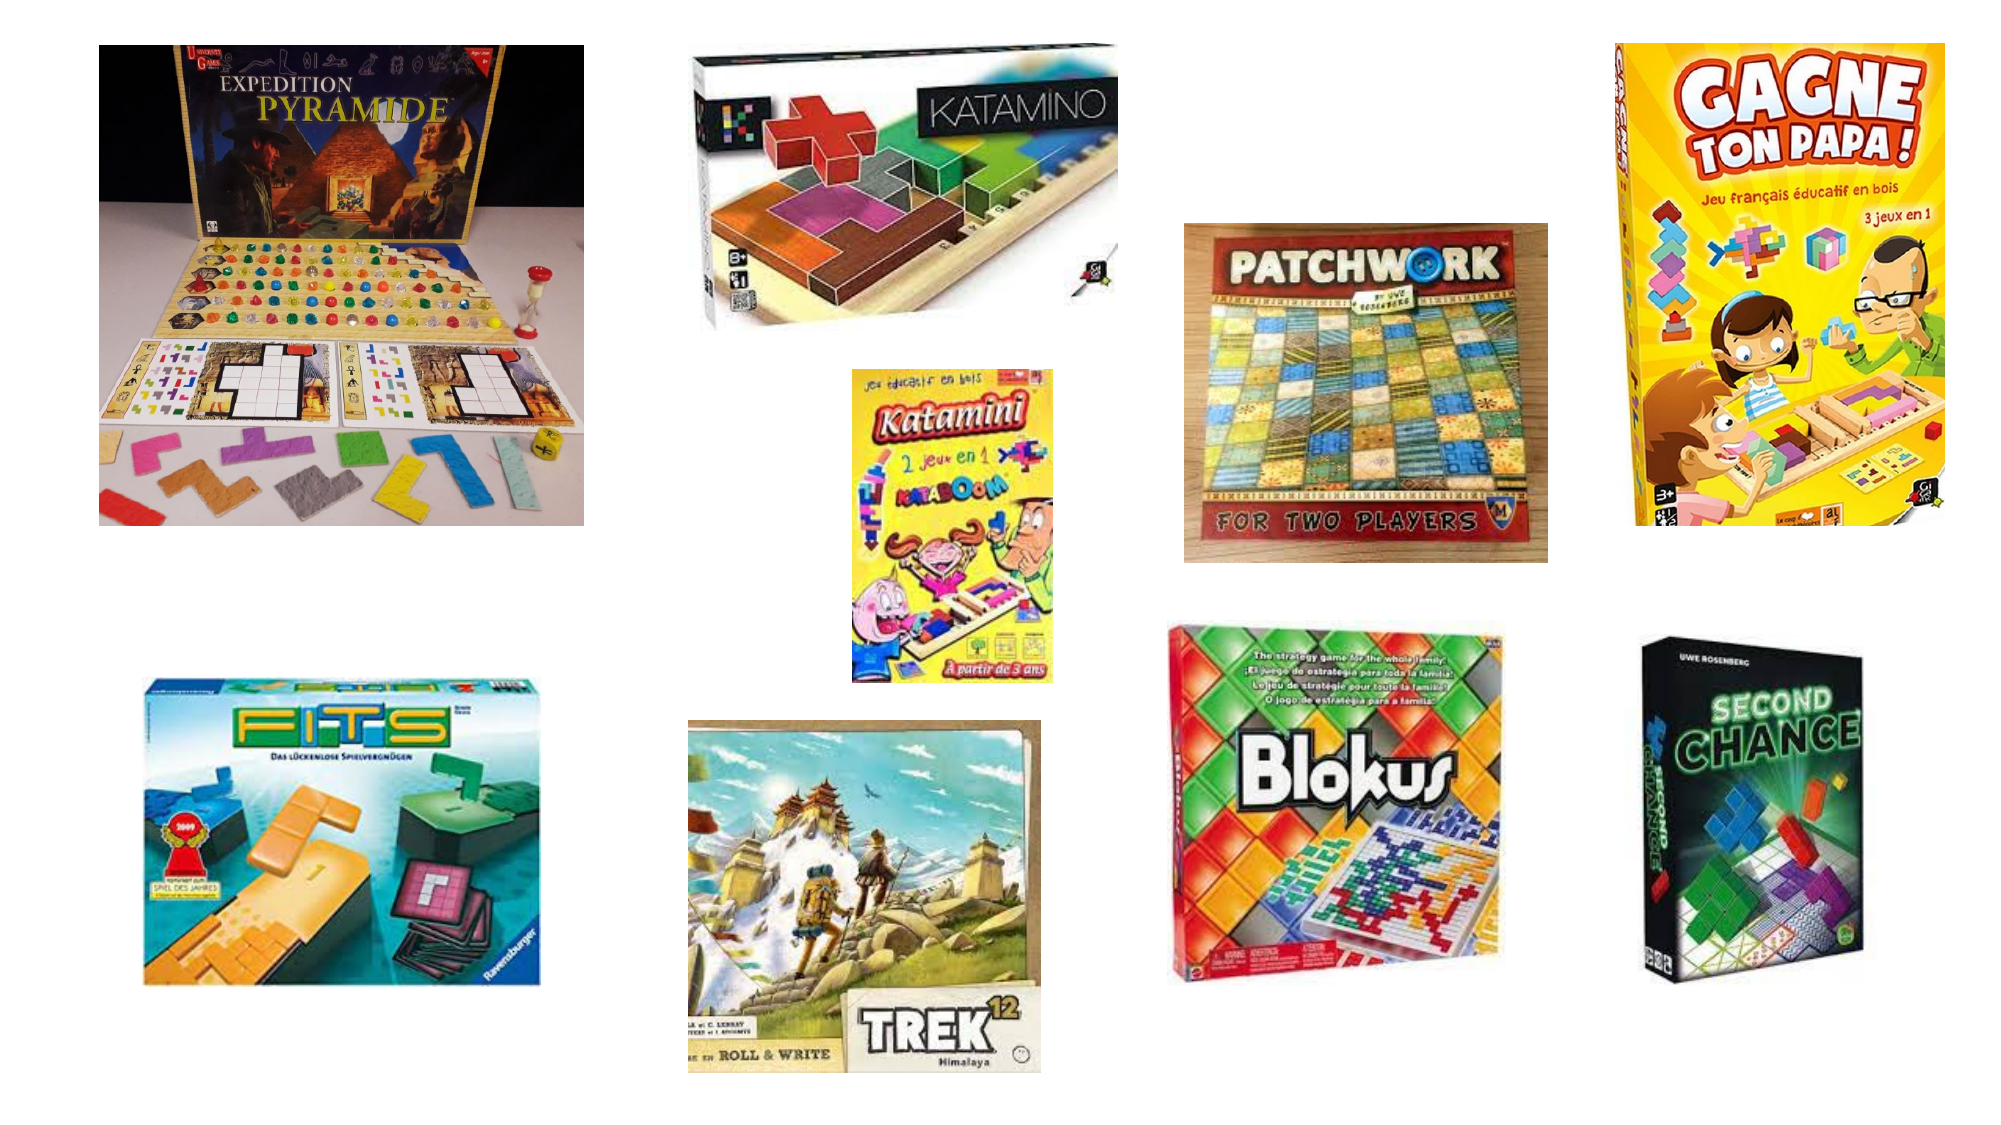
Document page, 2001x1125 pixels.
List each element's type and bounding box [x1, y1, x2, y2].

picture [1167, 620, 1506, 986]
picture [99, 43, 584, 526]
picture [1615, 43, 1945, 526]
picture [852, 369, 1053, 683]
picture [1184, 223, 1548, 563]
picture [1575, 634, 1928, 986]
picture [141, 677, 541, 987]
picture [688, 43, 1118, 331]
picture [688, 720, 1041, 1073]
